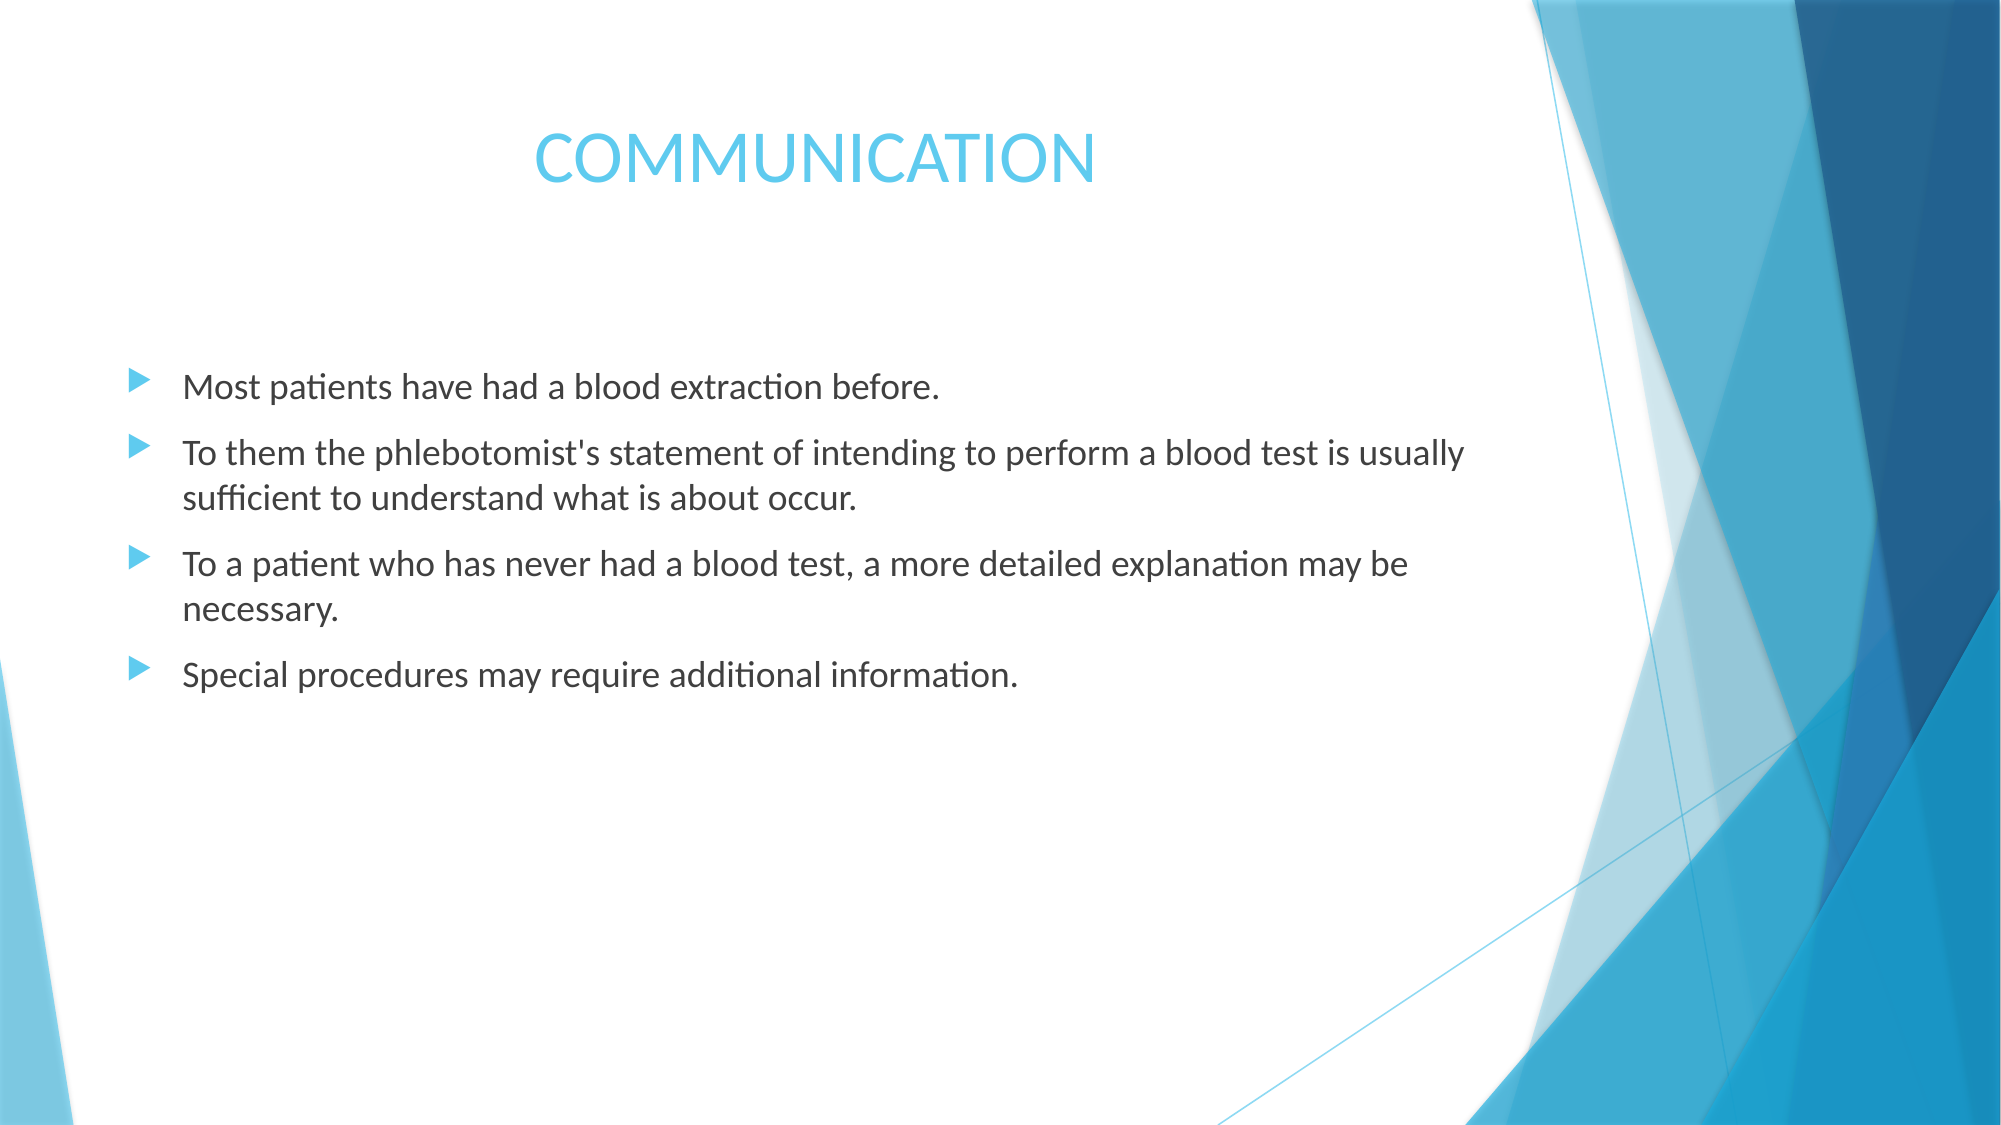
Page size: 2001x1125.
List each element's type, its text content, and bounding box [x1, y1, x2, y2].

title COMMUNICATION [111, 99, 1522, 317]
list Most patients have had a blood extraction before. To them the phlebotomist's statement of intending to perform a blood test is usually sufficient to understand what is about occur. To a patient who has never had a blood test, a more detailed explanation may be necessary. Special procedures may require additional information. [111, 354, 1522, 992]
